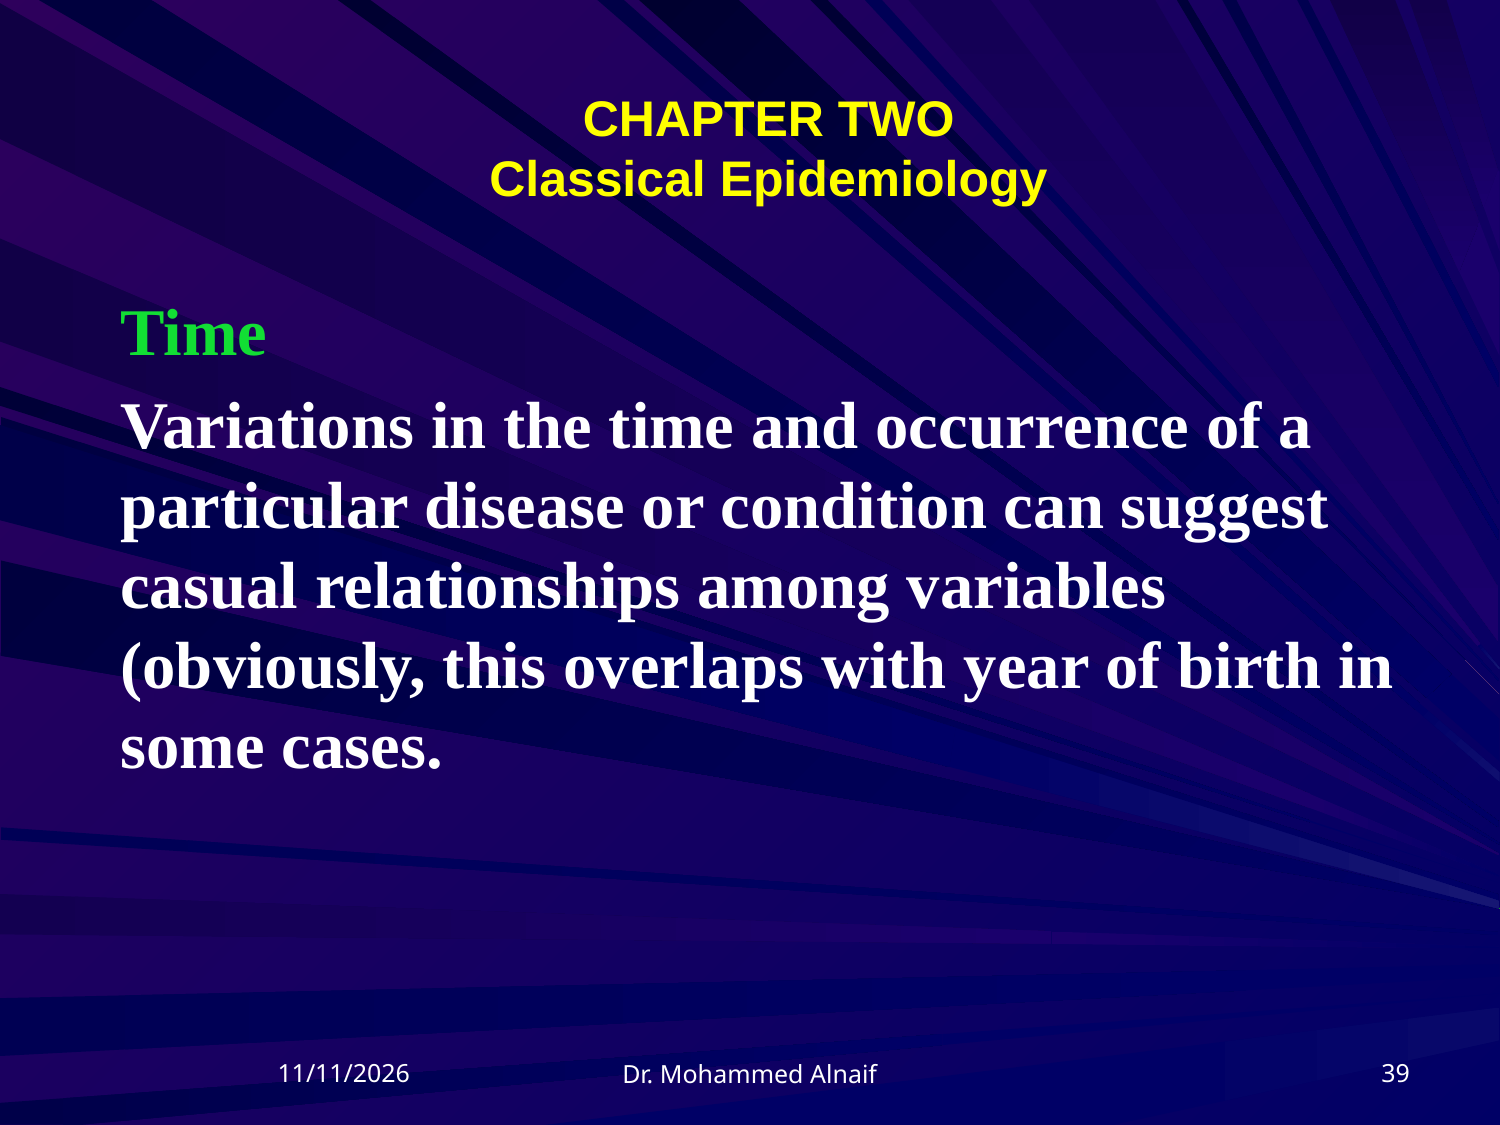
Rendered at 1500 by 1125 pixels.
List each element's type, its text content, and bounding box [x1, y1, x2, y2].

footer Dr. Mohammed Alnaif [512, 1024, 988, 1101]
title CHAPTER TWO Classical Epidemiology [93, 23, 1444, 270]
subtitle Time Variations in the time and occurrence of a particular disease or condition can suggest casual relationships among variables (obviously, this overlaps with year of birth in some cases. [105, 280, 1430, 926]
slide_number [74, 1023, 426, 1100]
slide_number 39 [1074, 1023, 1426, 1100]
